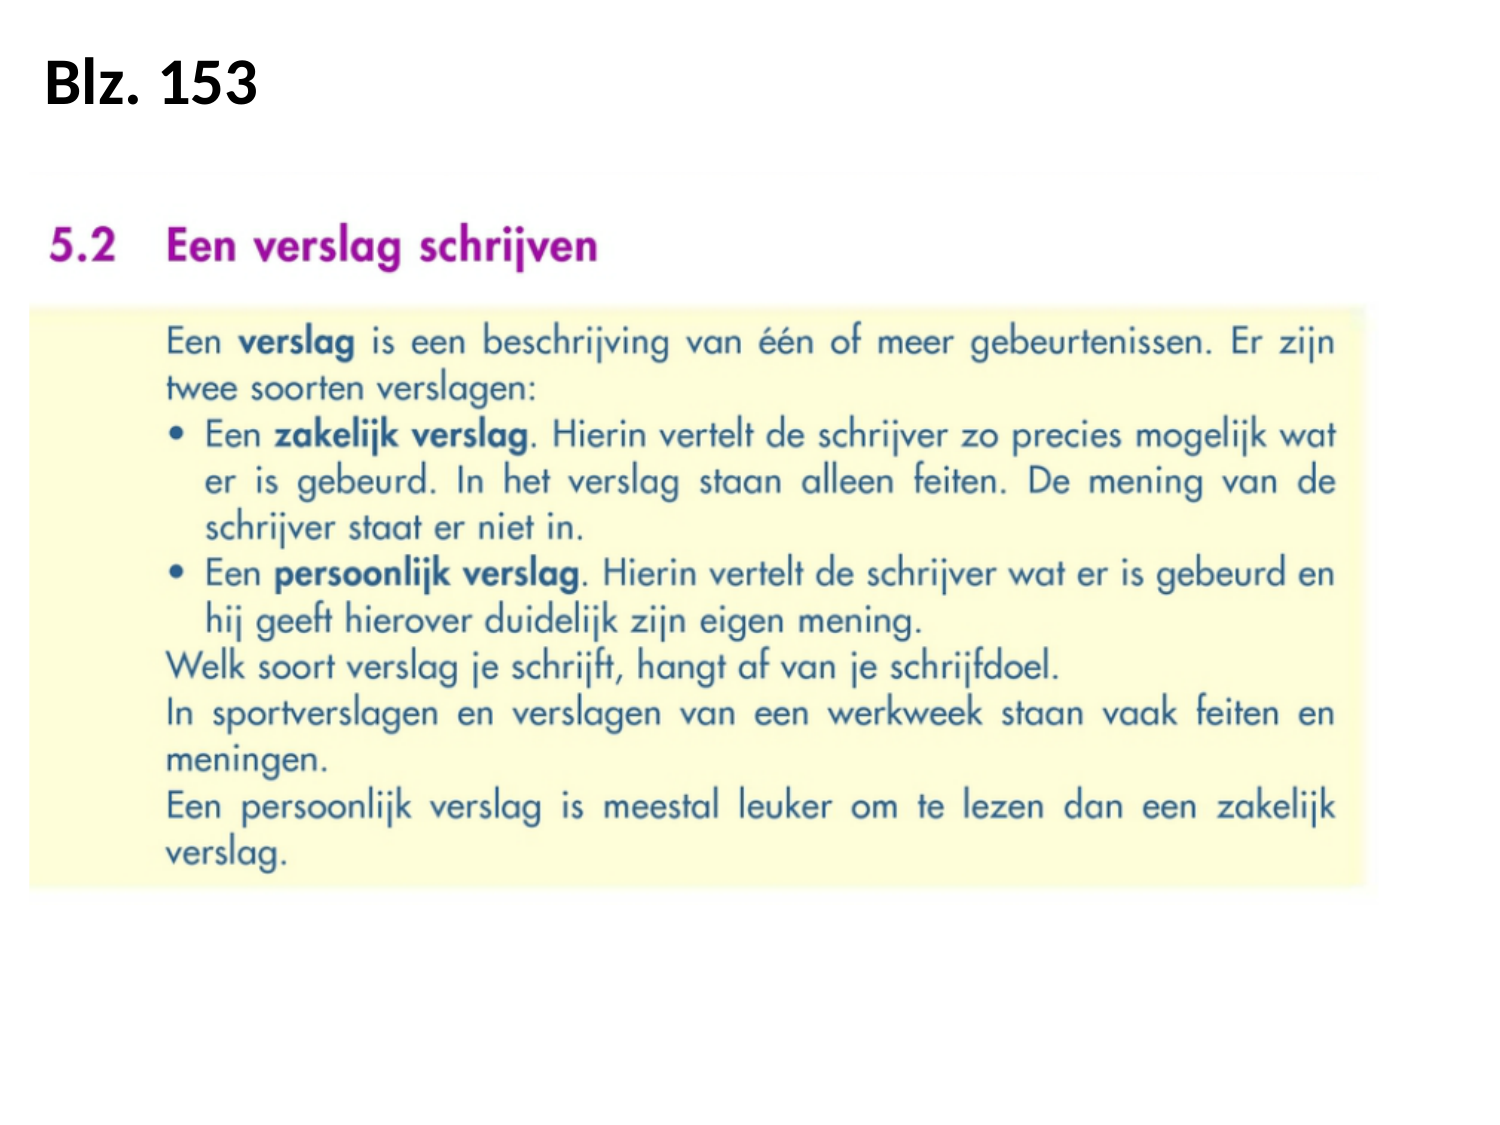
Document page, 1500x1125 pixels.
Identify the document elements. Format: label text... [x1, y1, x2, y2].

picture [29, 172, 1379, 906]
text_box Blz. 153 [29, 30, 627, 122]
